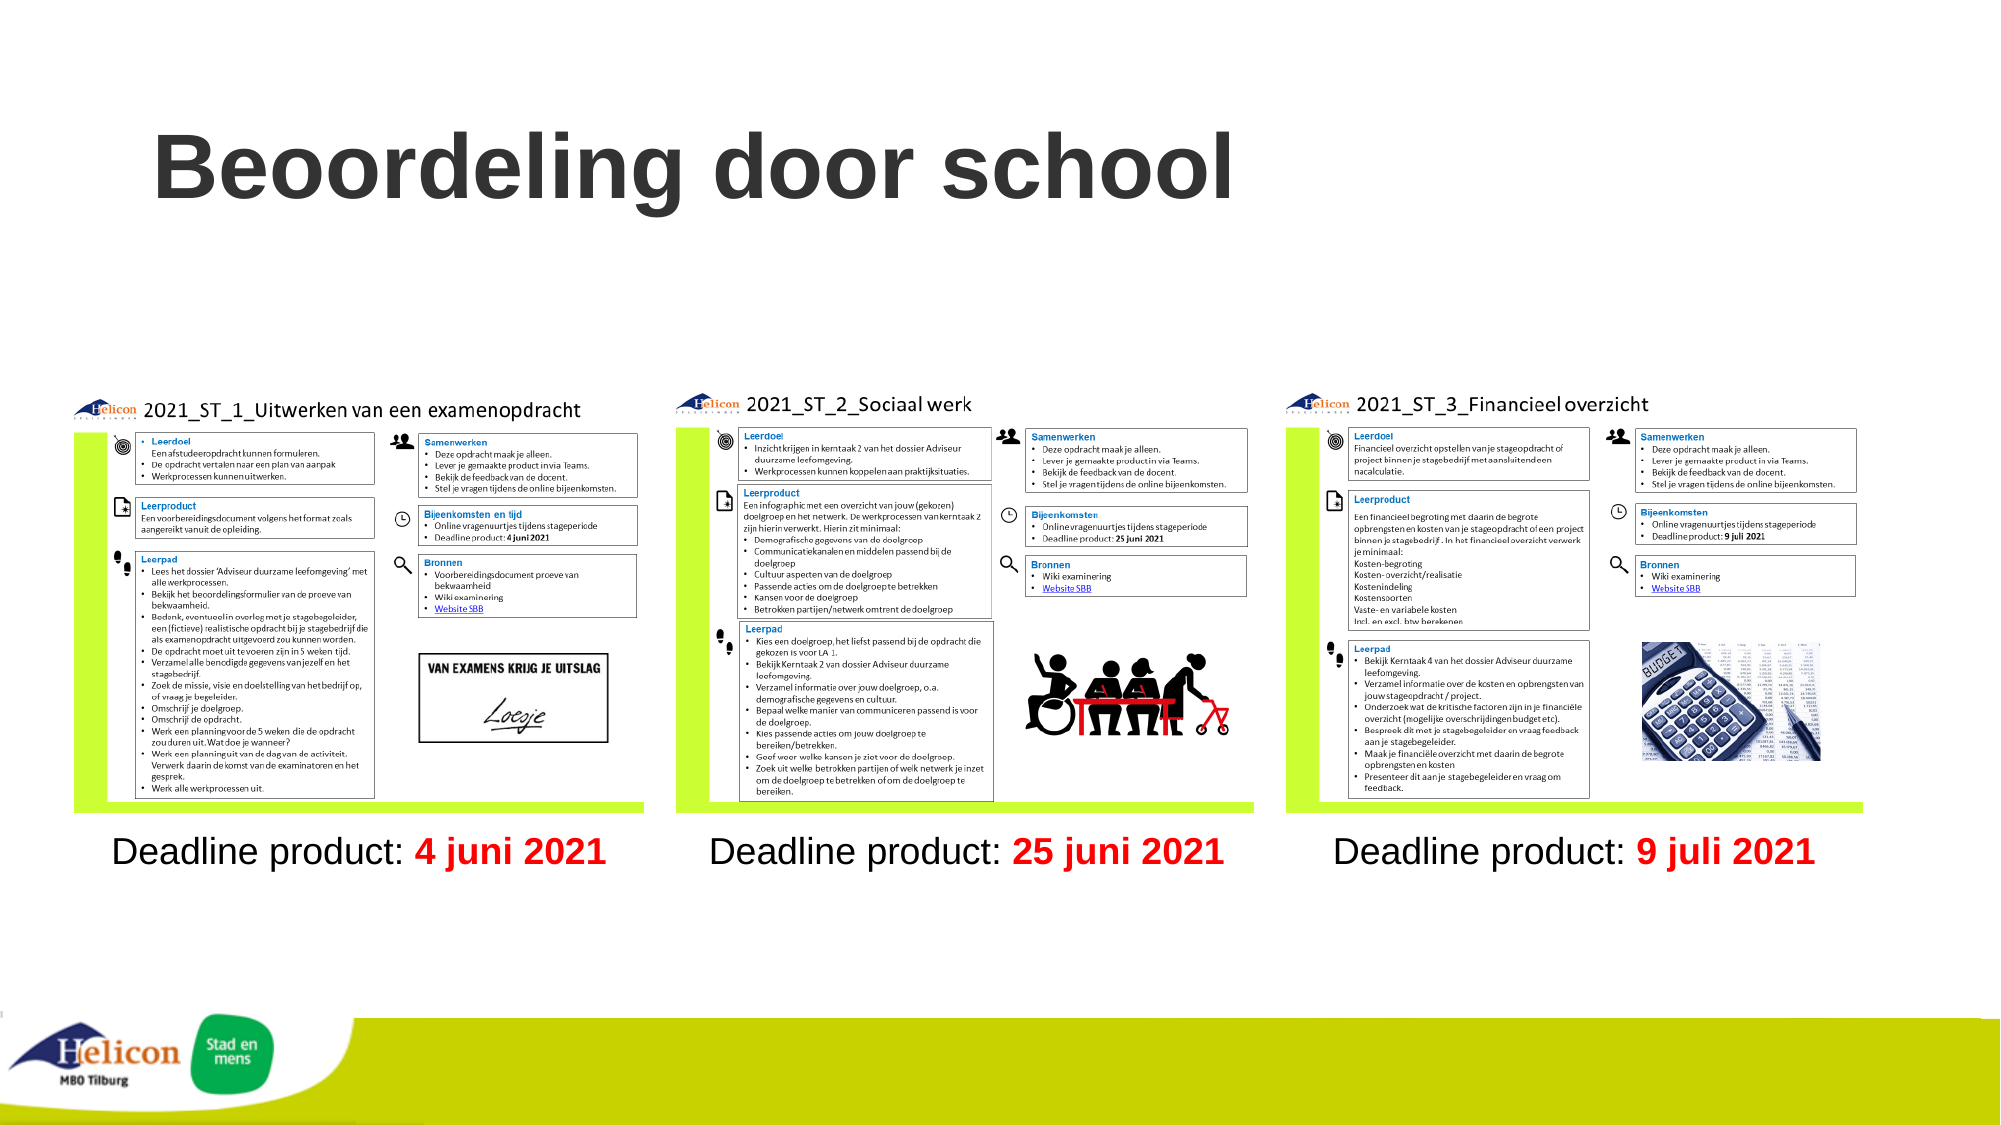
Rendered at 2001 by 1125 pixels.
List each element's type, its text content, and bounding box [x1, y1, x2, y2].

text_box Deadline product: 25 juni 2021 [682, 819, 1252, 880]
title Beoordeling door school [137, 59, 1863, 278]
picture [676, 379, 1254, 813]
text_box Deadline product: 4 juni 2021 [74, 819, 644, 880]
picture [74, 385, 644, 813]
picture [0, 1011, 424, 1125]
picture [1286, 379, 1863, 813]
text_box Deadline product: 9 juli 2021 [1289, 819, 1859, 880]
